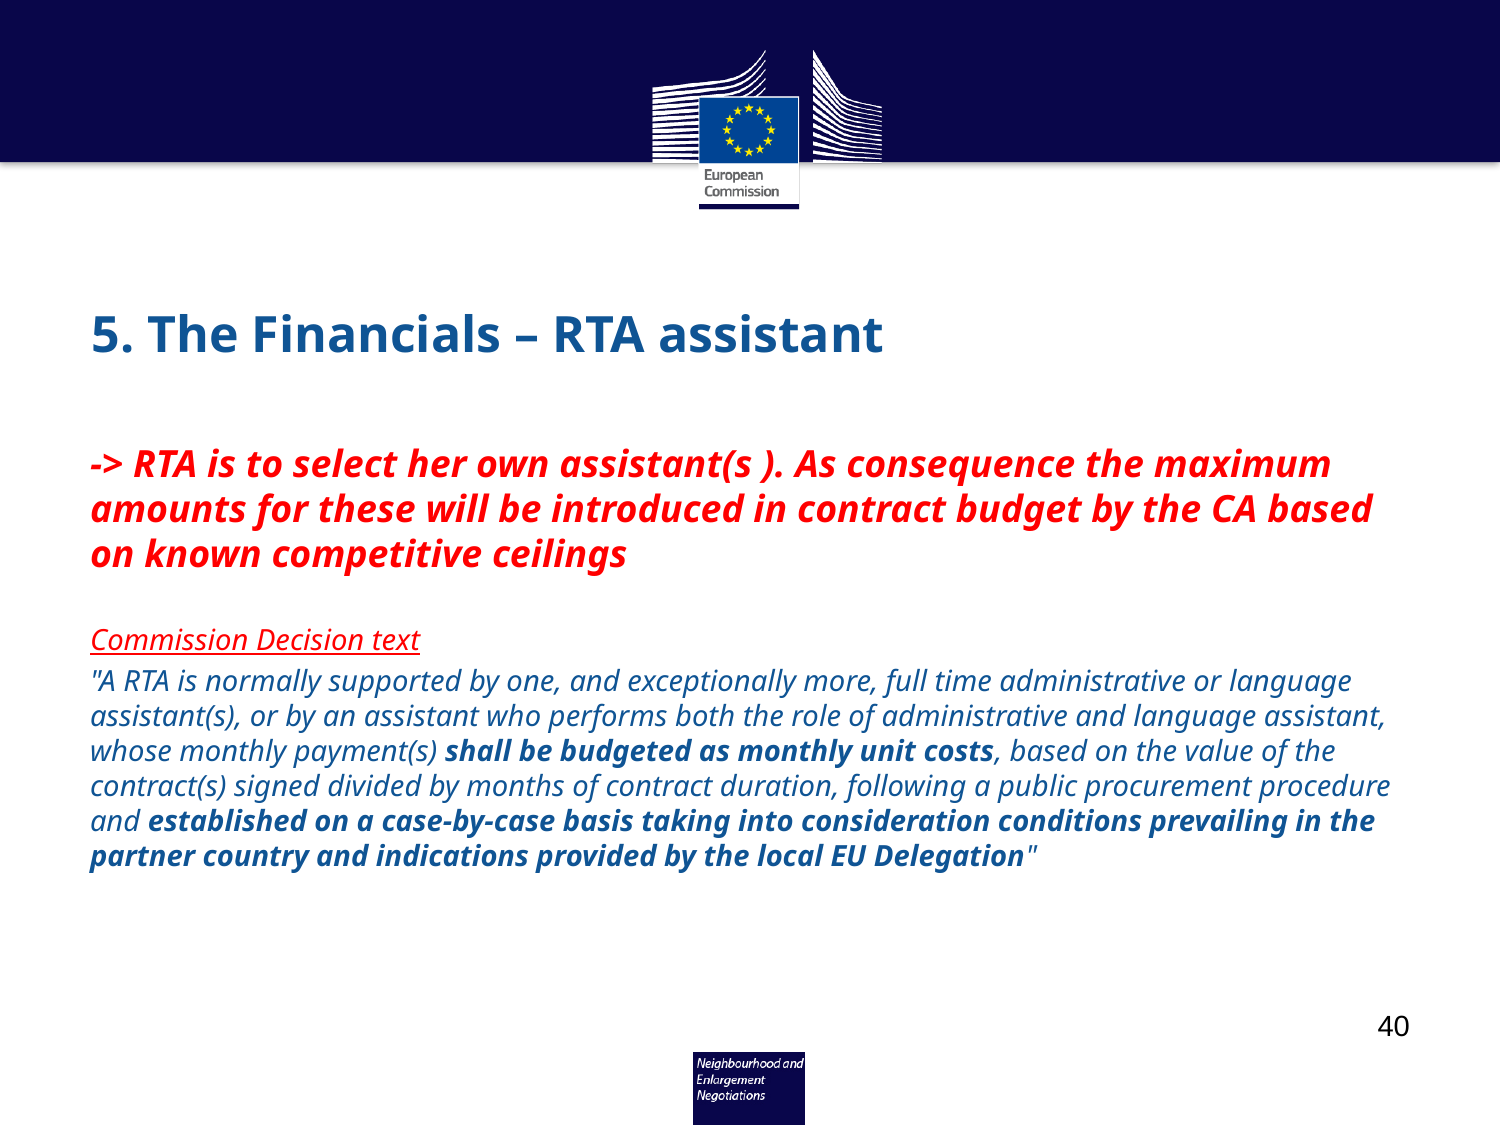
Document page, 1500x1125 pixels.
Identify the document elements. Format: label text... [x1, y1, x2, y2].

title 5. The Financials – RTA assistant [76, 255, 1428, 410]
slide_number 40 [1074, 999, 1426, 1078]
picture [615, 50, 882, 255]
list -> RTA is to select her own assistant(s ). As consequence the maximum amounts for these will be introduced in contract budget by the CA based on known competitive ceilings Commission Decision text "A RTA is normally supported by one, and exceptionally more, full time administrative or language assistant(s), or by an assistant who performs both the role of administrative and language assistant, whose monthly payment(s) shall be budgeted as monthly unit costs, based on the value of the contract(s) signed divided by months of contract duration, following a public procurement procedure and established on a case-by-case basis taking into consideration conditions prevailing in the partner country and indications provided by the local EU Delegation" [74, 432, 1426, 988]
picture [693, 1052, 805, 1125]
